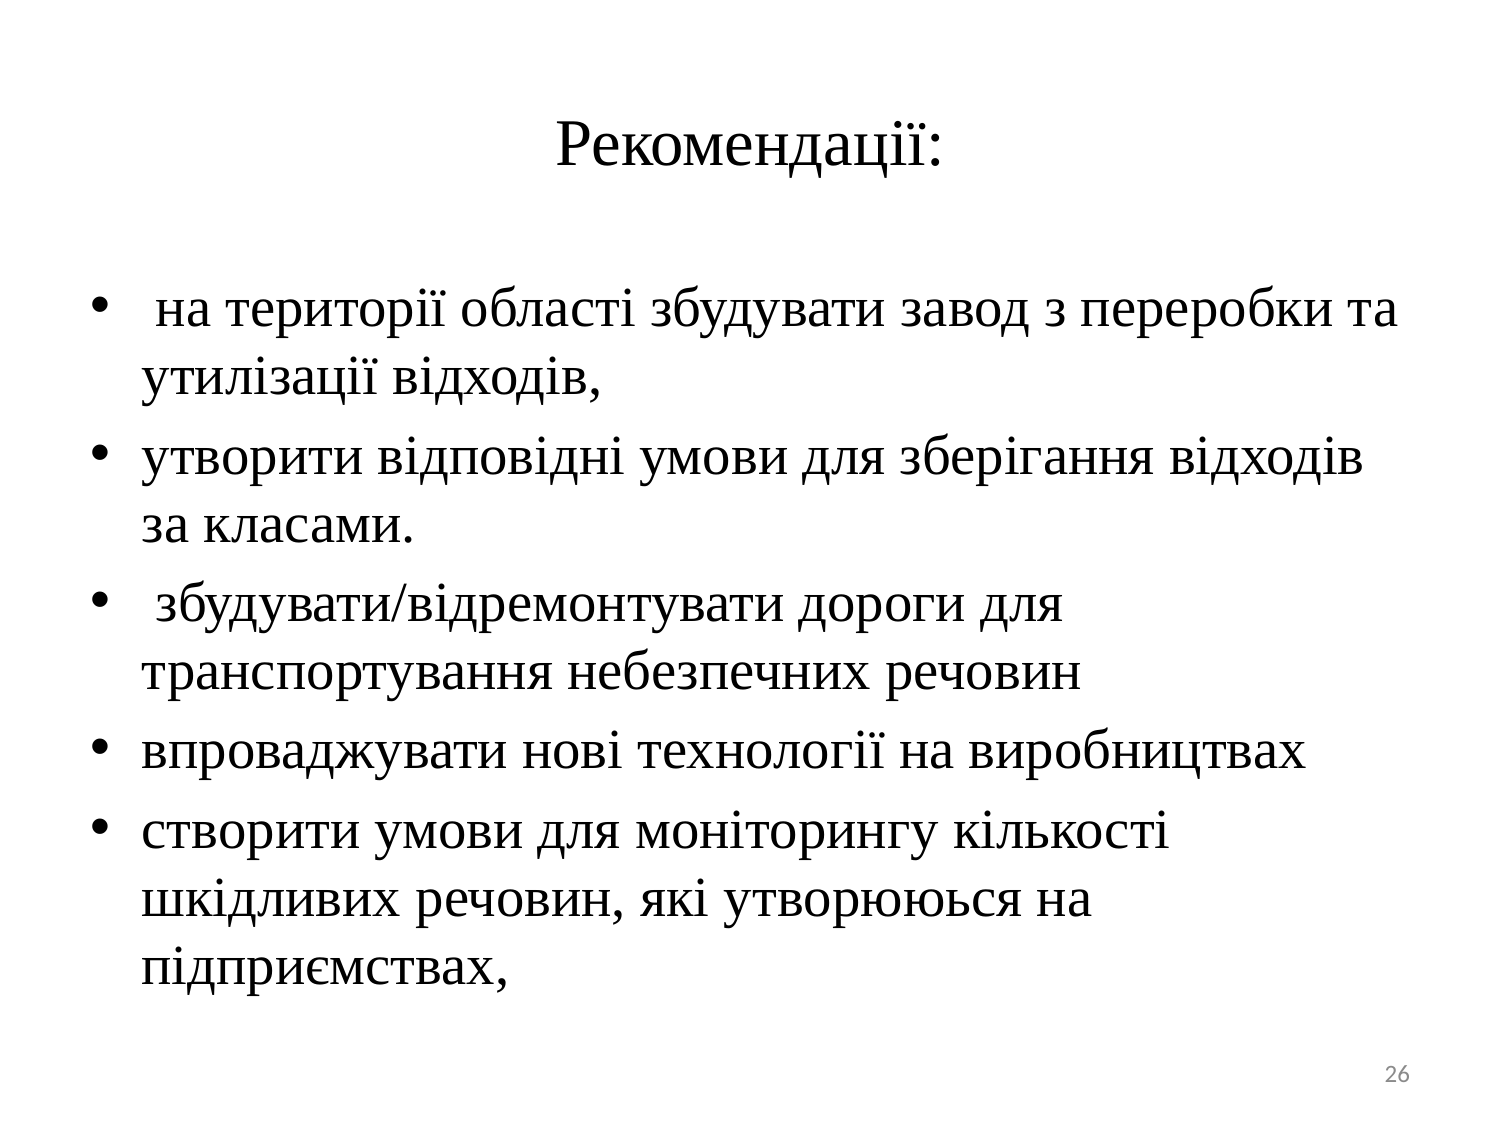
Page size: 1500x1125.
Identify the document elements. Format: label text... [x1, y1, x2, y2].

list на території області збудувати завод з переробки та утилізації відходів, утворити відповідні умови для зберігання відходів за класами. збудувати/відремонтувати дороги для транспортування небезпечних речовин впроваджувати нові технології на виробництвах створити умови для моніторингу кількості шкідливих речовин, які утворююься на підприємствах, [75, 262, 1425, 1005]
title Рекомендації: [75, 45, 1425, 233]
slide_number 26 [1074, 1042, 1425, 1103]
